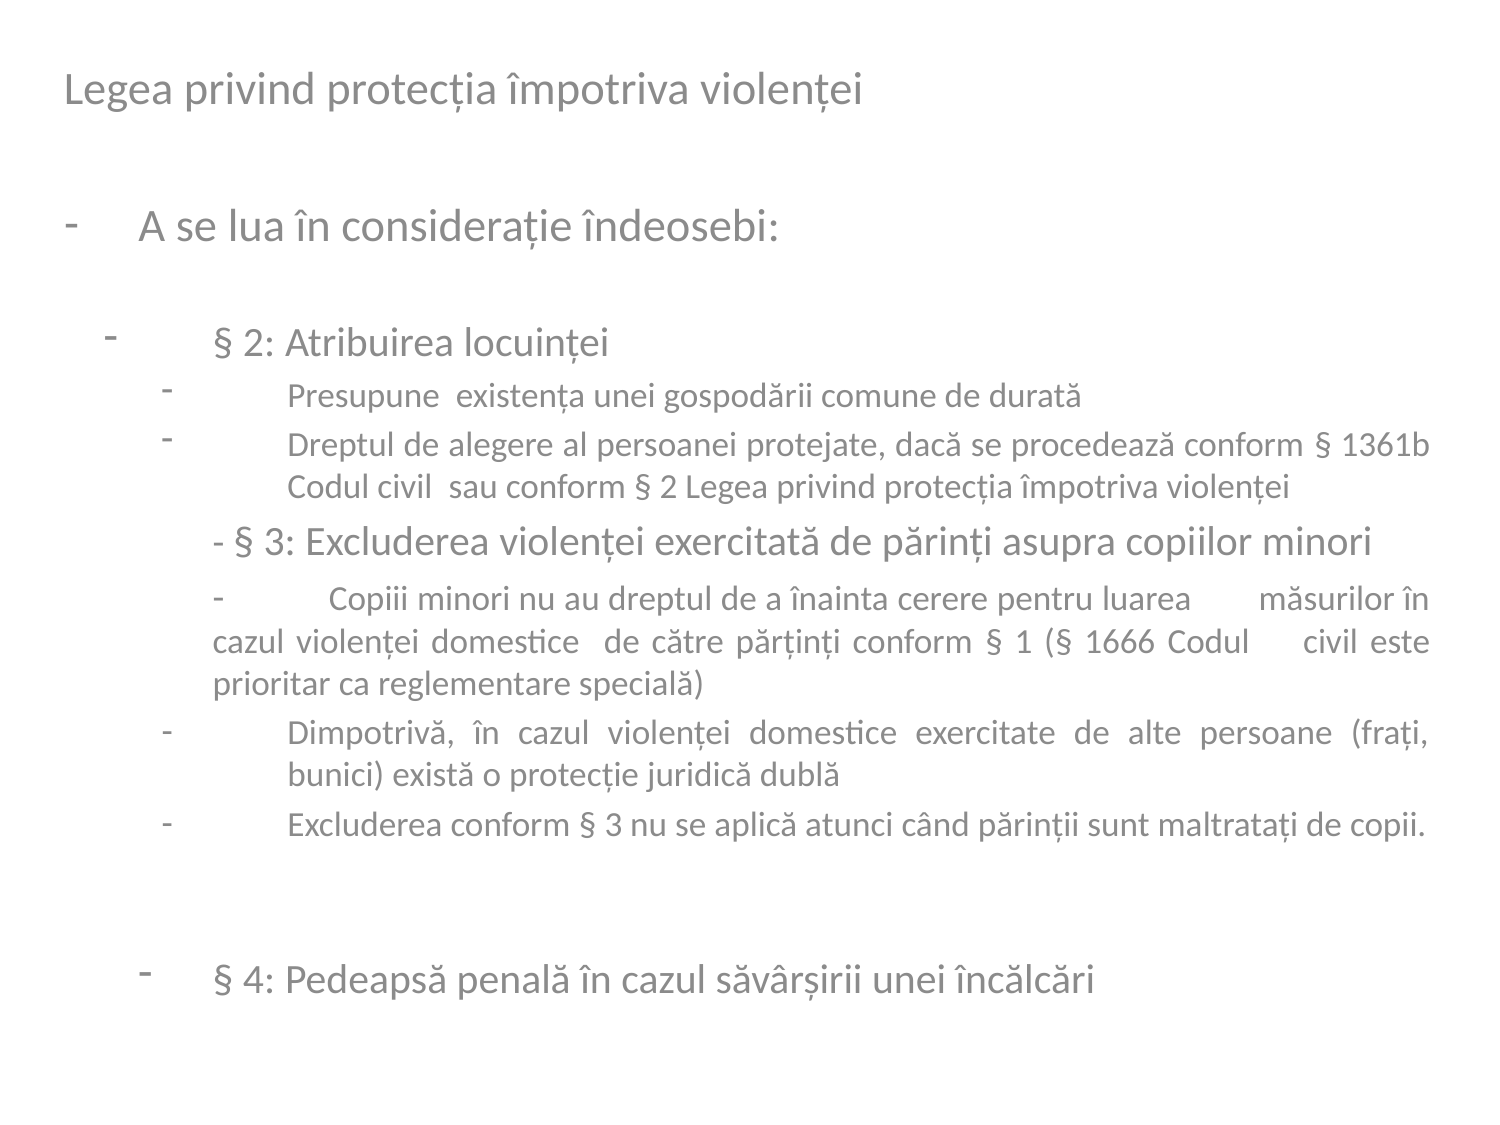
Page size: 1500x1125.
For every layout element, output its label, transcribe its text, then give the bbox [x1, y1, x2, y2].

subtitle Legea privind protecția împotriva violenței A se lua în considerație îndeosebi: § 2: Atribuirea locuinței Presupune existența unei gospodării comune de durată Dreptul de alegere al persoanei protejate, dacă se procedează conform § 1361b Codul civil sau conform § 2 Legea privind protecția împotriva violenței - § 3: Excluderea violenței exercitată de părinți asupra copiilor minori - Copiii minori nu au dreptul de a înainta cerere pentru luarea măsurilor în cazul violenței domestice de către părținți conform § 1 (§ 1666 Codul civil este prioritar ca reglementare specială) Dimpotrivă, în cazul violenței domestice exercitate de alte persoane (frați, bunici) există o protecție juridică dublă Excluderea conform § 3 nu se aplică atunci când părinții sunt maltratați de copii. § 4: Pedeapsă penală în cazul săvârșirii unei încălcări [48, 50, 1446, 1063]
